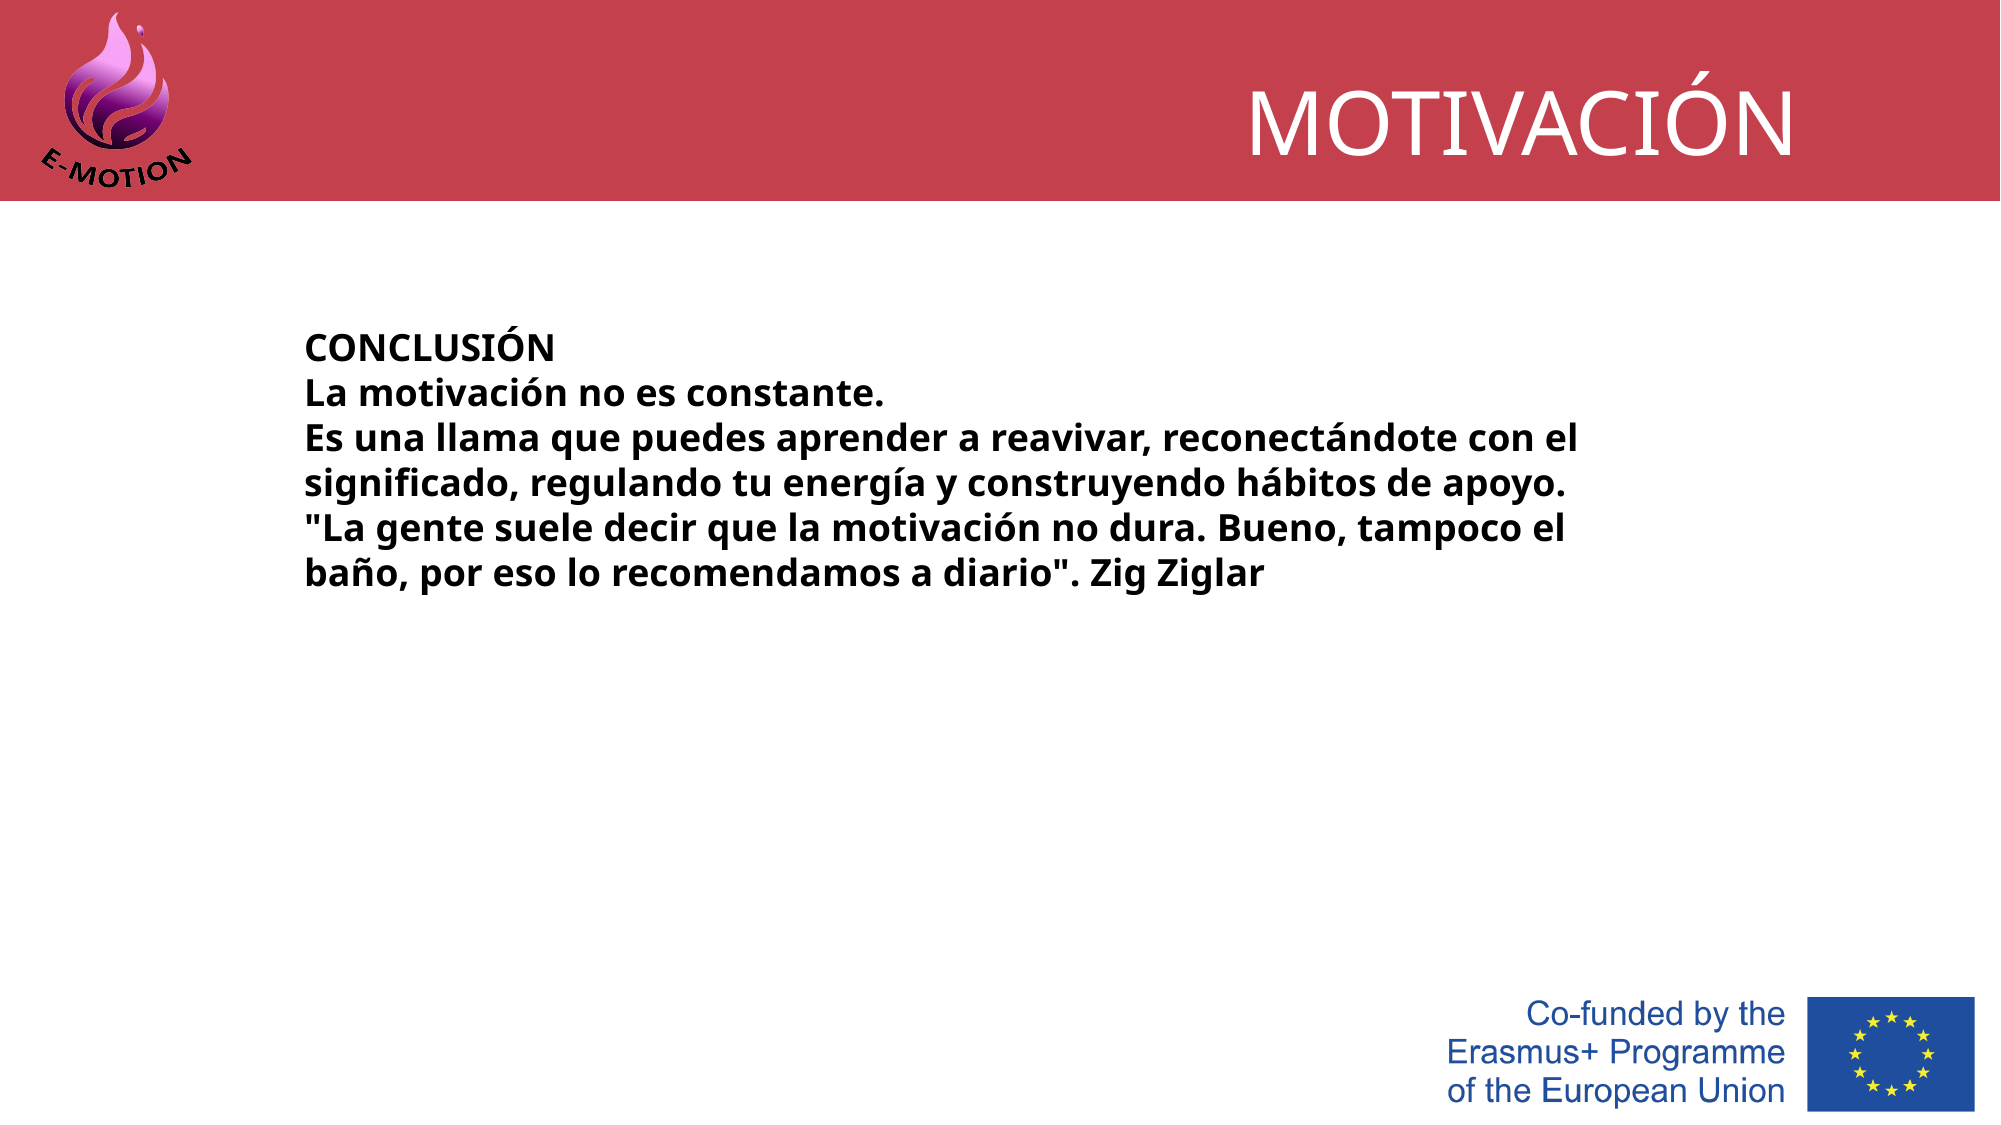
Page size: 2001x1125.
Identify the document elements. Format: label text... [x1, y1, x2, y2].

picture [0, 0, 253, 247]
text_box CONCLUSIÓN La motivación no es constante. Es una llama que puedes aprender a reavivar, reconectándote con el significado, regulando tu energía y construyendo hábitos de apoyo. "La gente suele decir que la motivación no dura. Bueno, tampoco el baño, por eso lo recomendamos a diario". Zig Ziglar [289, 316, 1690, 602]
text_box MOTIVACIÓN [556, 59, 1815, 334]
